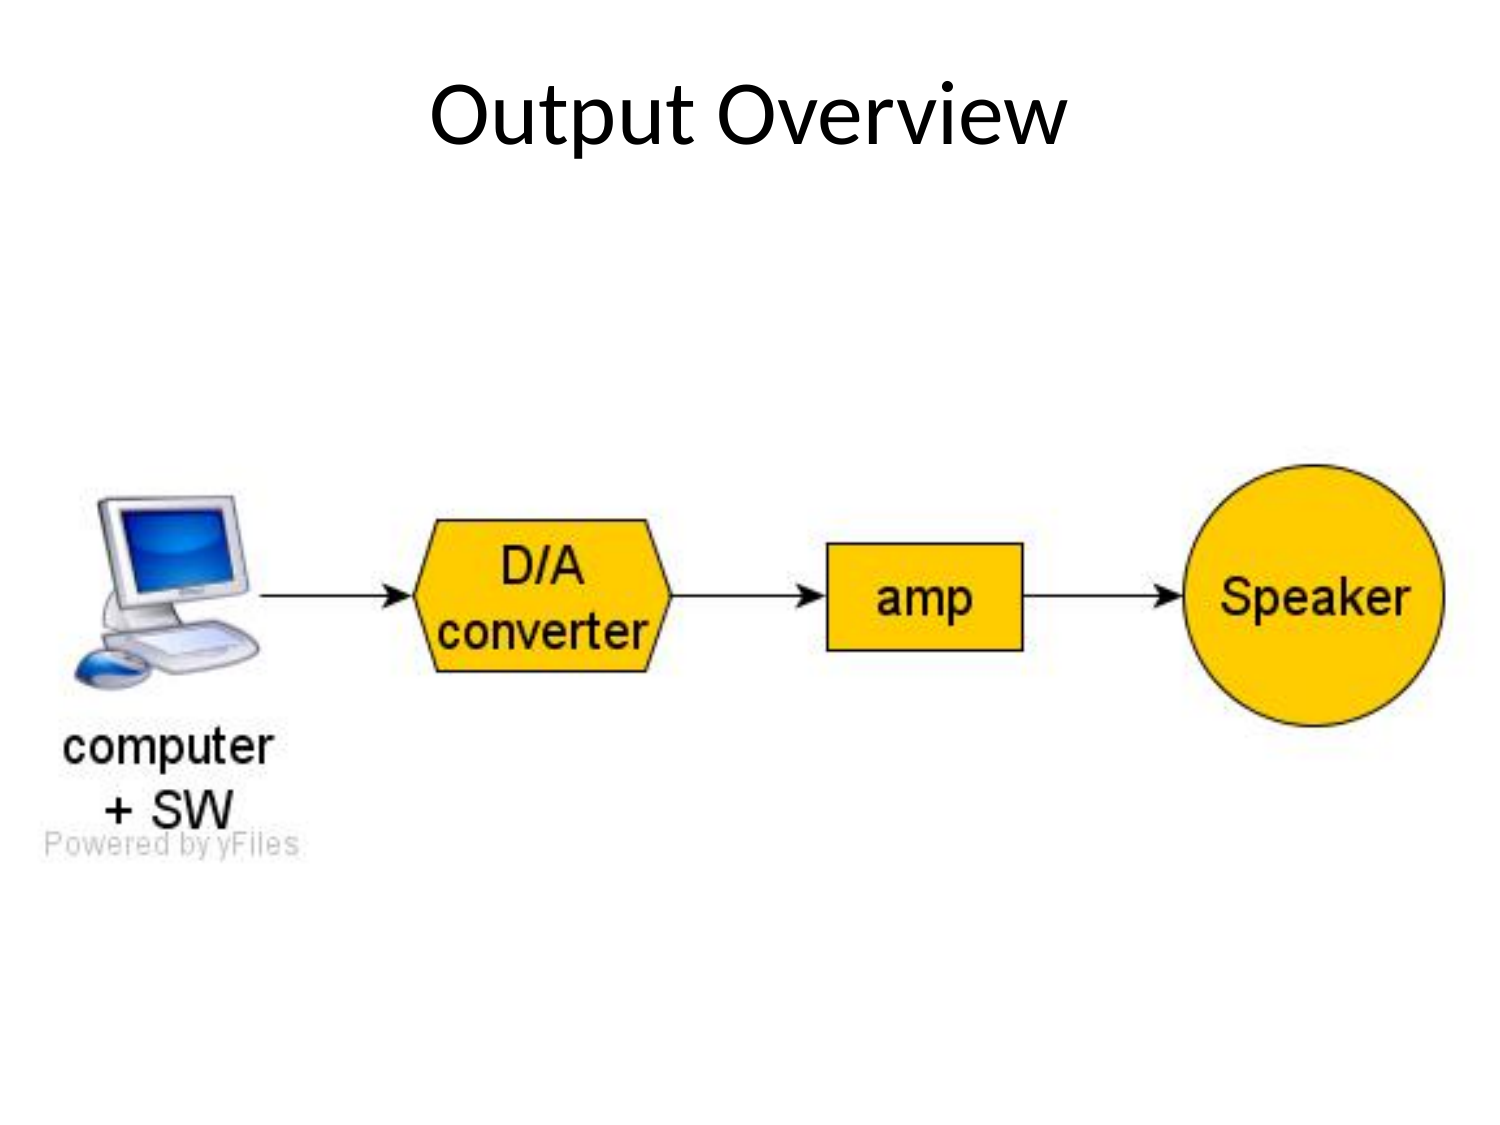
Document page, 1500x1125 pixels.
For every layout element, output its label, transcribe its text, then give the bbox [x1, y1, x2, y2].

picture [18, 425, 1485, 887]
text_box Output Overview [74, 45, 1425, 233]
